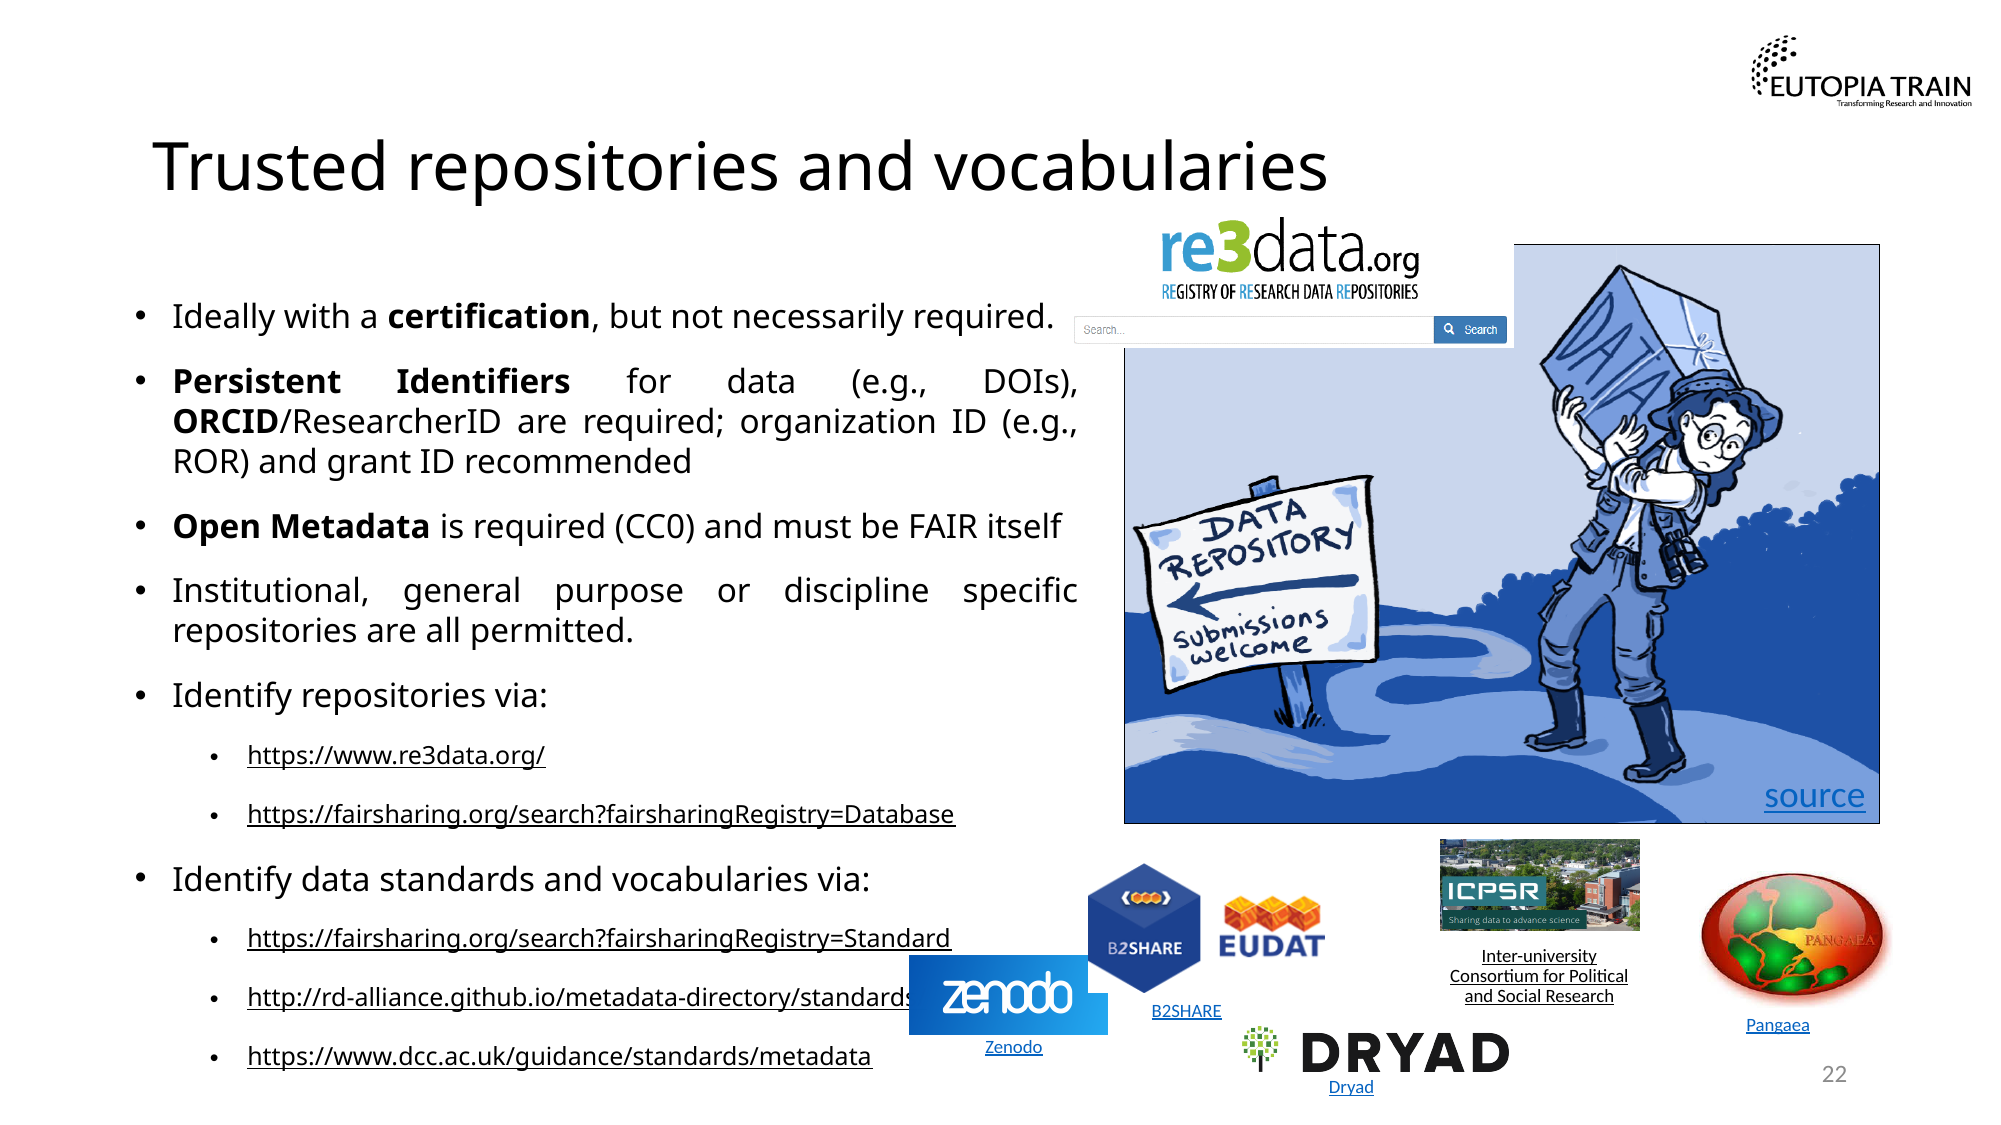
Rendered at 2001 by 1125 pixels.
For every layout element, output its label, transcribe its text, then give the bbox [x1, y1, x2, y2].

text_box Zenodo [933, 1035, 1095, 1065]
text_box Inter-university Consortium for Political and Social Research [1430, 939, 1649, 999]
picture [1440, 839, 1640, 931]
text_box Dryad [1314, 1072, 1390, 1105]
text_box B2SHARE [1136, 993, 1237, 1029]
picture [1749, 31, 1976, 111]
picture [1242, 1026, 1509, 1072]
text_box source [1880, 763, 1890, 823]
title Trusted repositories and vocabularies [137, 59, 1382, 278]
slide_number 22 [1412, 1042, 1863, 1103]
picture [1699, 871, 1893, 1008]
picture [1063, 216, 1880, 824]
text_box Ideally with a certification, but not necessarily required. Persistent Identifiers for data (e.g., DOIs), ORCID/ResearcherID are required; organization ID (e.g., ROR) and grant ID recommended Open Metadata is required (CC0) and must be FAIR itself Institutional, general purpose or discipline specific repositories are all permitted. Identify repositories via: https://www.re3data.org/ https://fairsharing.org/search?fairsharingRegistry=Database Identify data standards and vocabularies via: https://fairsharing.org/search?fairsharingRegistry=Standard http://rd-alliance.github.io/metadata-directory/standards/ https://www.dcc.ac.uk/guidance/standards/metadata [120, 287, 1095, 806]
picture [909, 862, 1325, 1035]
text_box Pangaea [1731, 1008, 1826, 1043]
